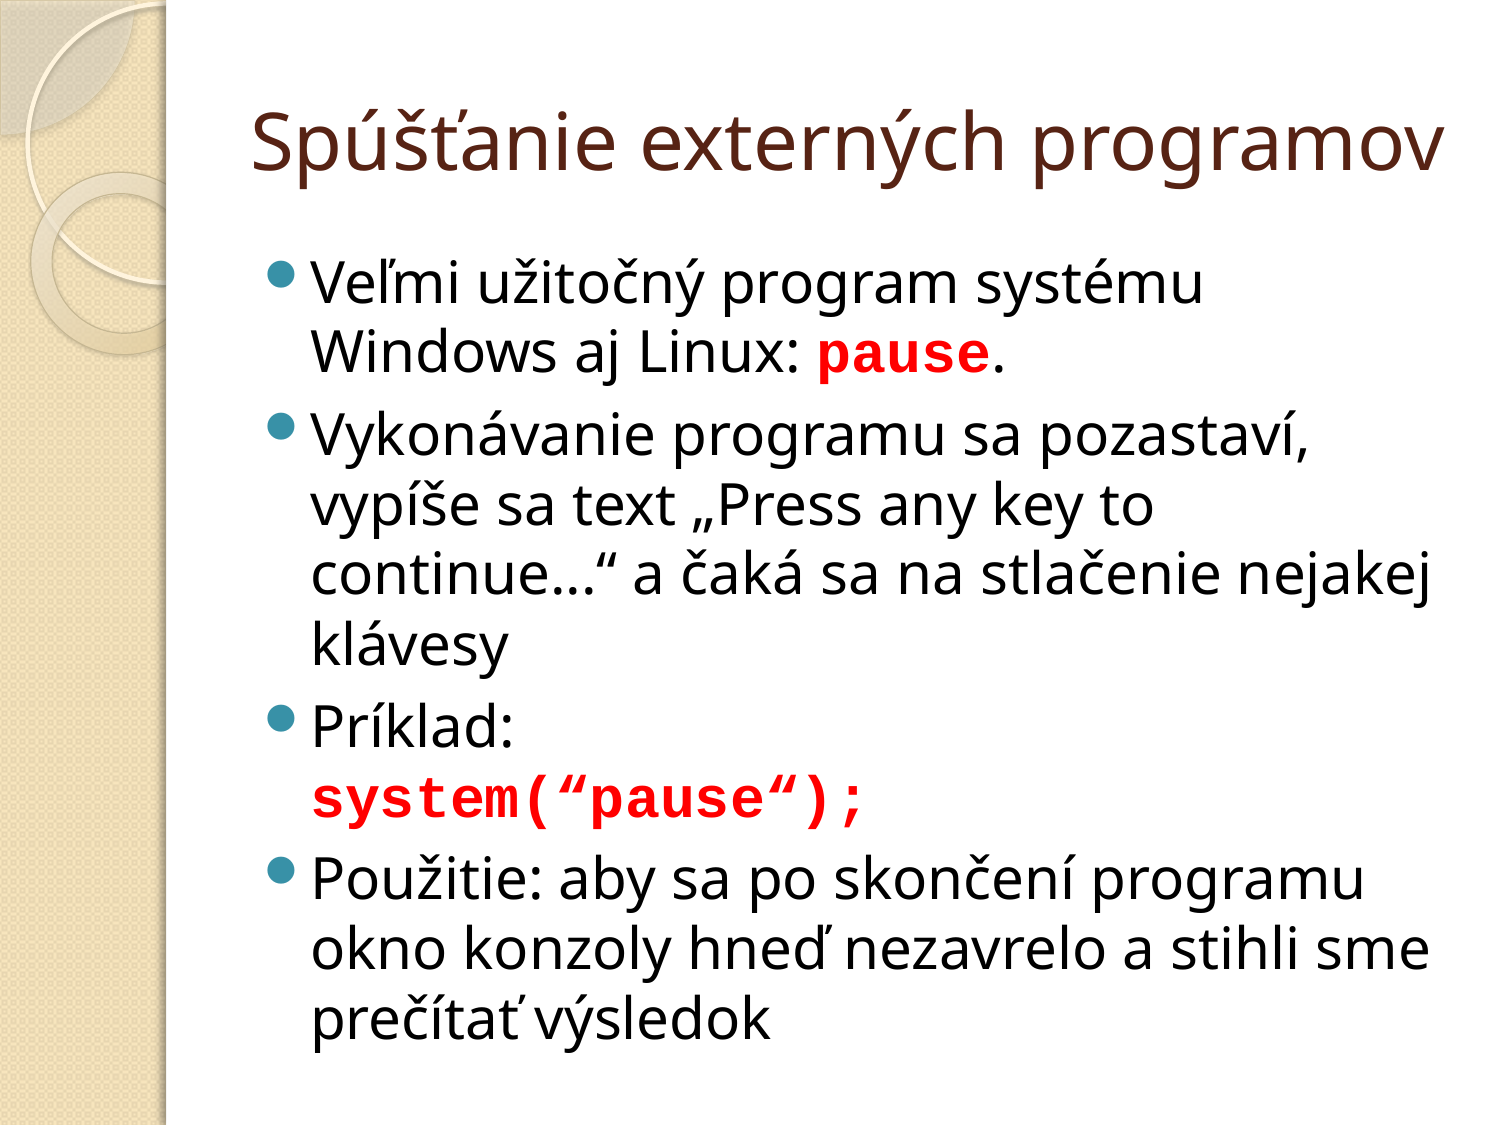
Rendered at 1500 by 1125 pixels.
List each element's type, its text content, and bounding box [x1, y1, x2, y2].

title Spúšťanie externých programov [235, 45, 1466, 233]
list Veľmi užitočný program systému Windows aj Linux: pause. Vykonávanie programu sa pozastaví, vypíše sa text „Press any key to continue...“ a čaká sa na stlačenie nejakej klávesy Príklad: system(“pause“); Použitie: aby sa po skončení programu okno konzoly hneď nezavrelo a stihli sme prečítať výsledok [235, 237, 1466, 1125]
